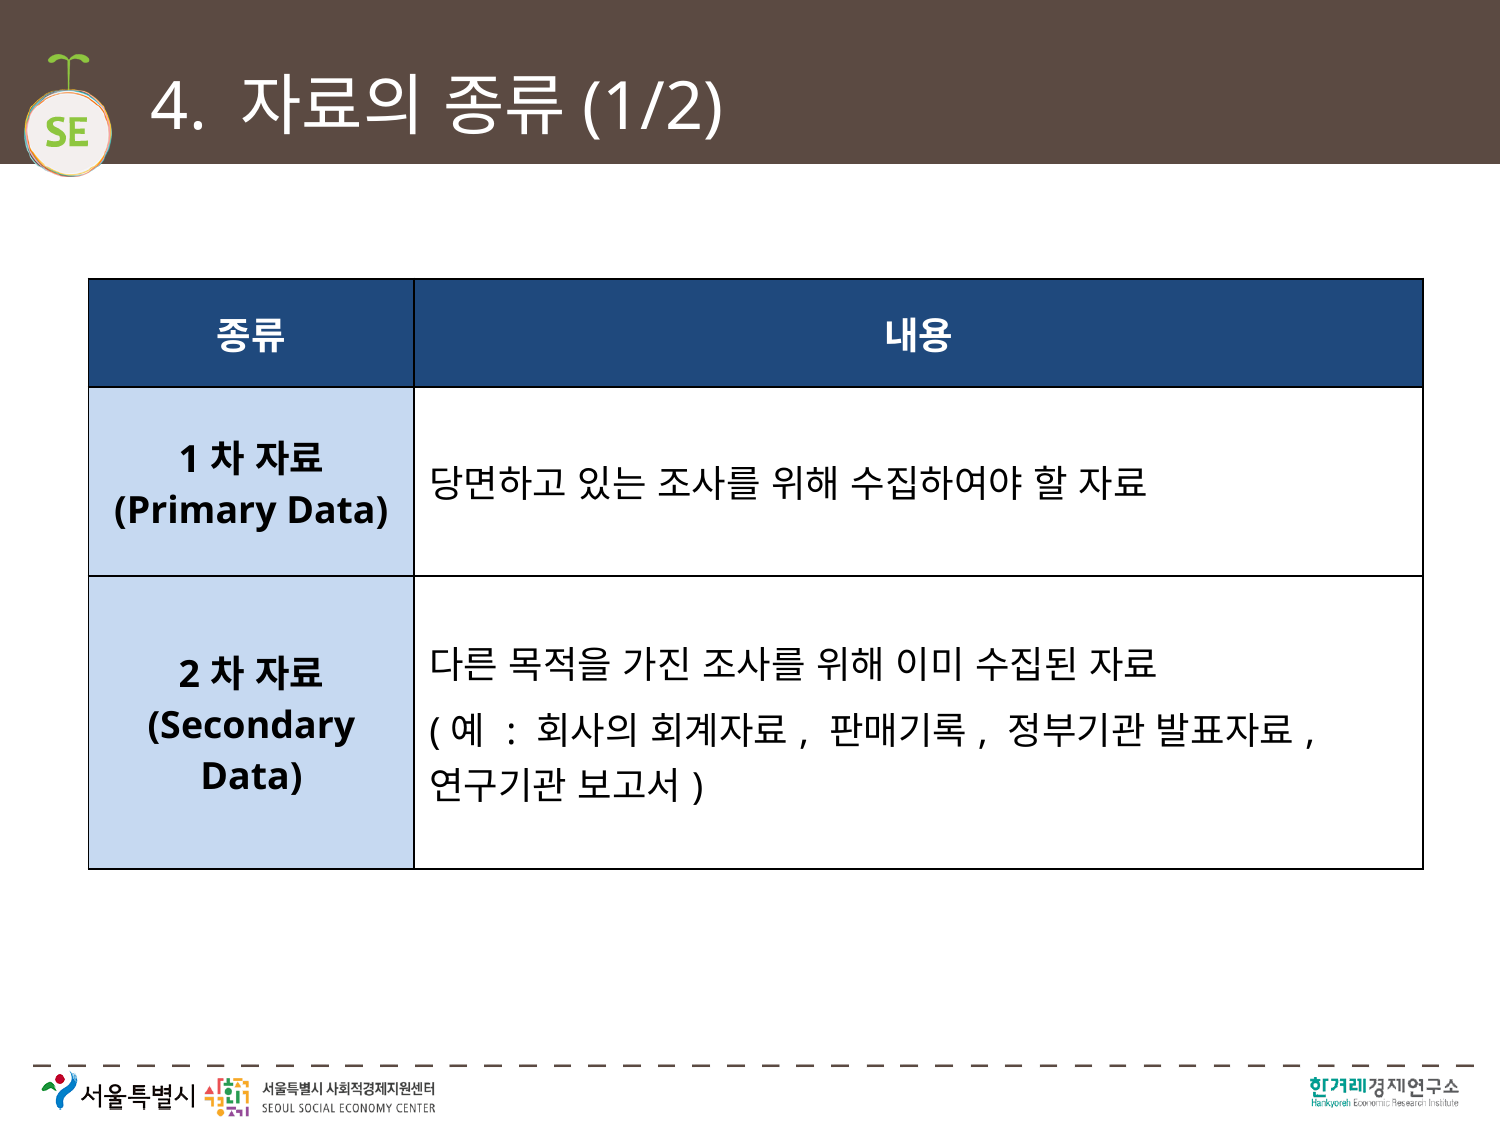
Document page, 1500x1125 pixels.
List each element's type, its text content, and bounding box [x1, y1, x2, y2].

table_cell 2차 자료 (Secondary Data) [89, 577, 413, 868]
table_header 종류 [89, 280, 413, 386]
table_cell 당면하고 있는 조사를 위해 수집하여야 할 자료 [415, 388, 1422, 575]
title 4. 자료의 종류(1/2) [135, 45, 1463, 161]
picture [0, 0, 1500, 1125]
table_cell 다른 목적을 가진 조사를 위해 이미 수집된 자료 (예 : 회사의 회계자료, 판매기록, 정부기관 발표자료, 연구기관 보고서) [415, 577, 1422, 868]
table_cell 1차 자료 (Primary Data) [89, 388, 413, 575]
table_header 내용 [415, 280, 1422, 386]
